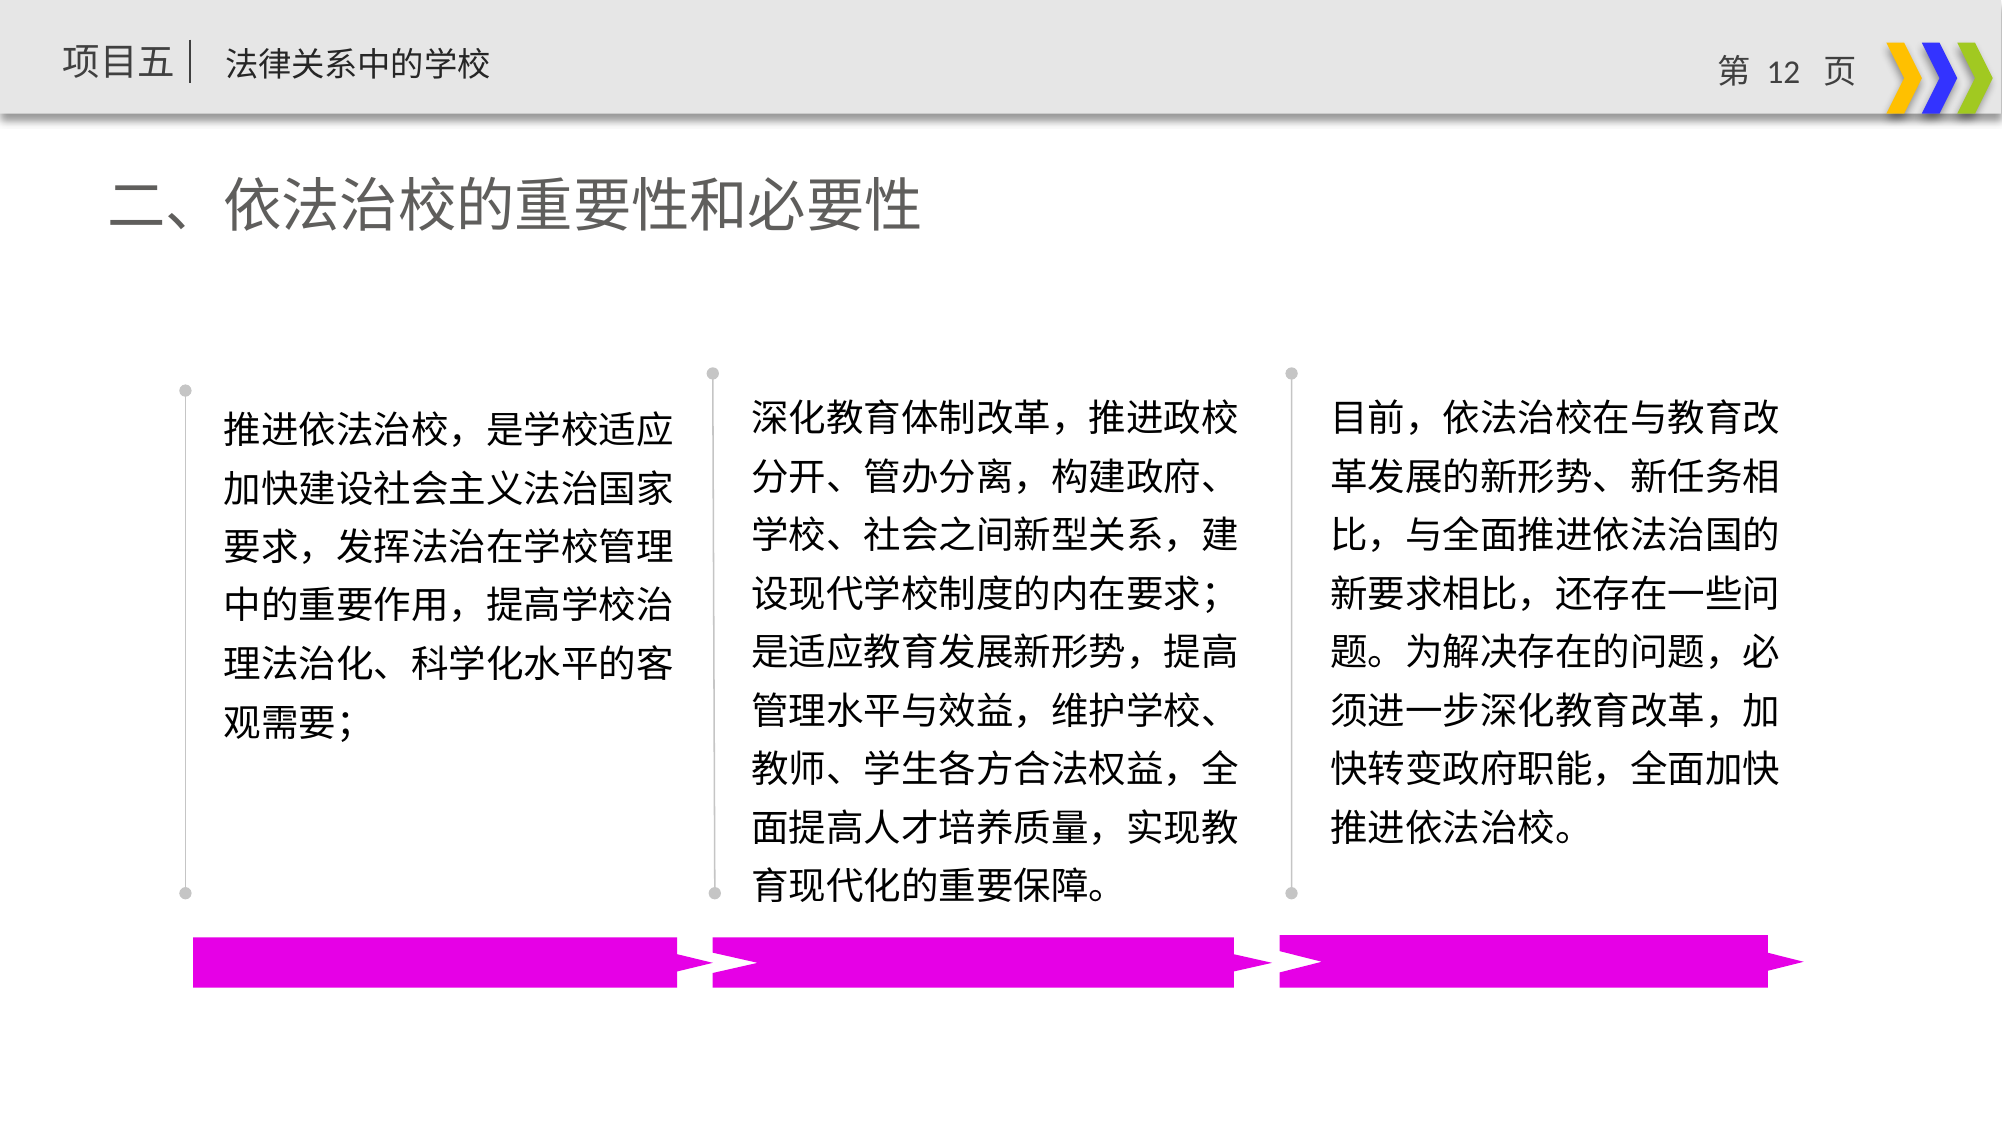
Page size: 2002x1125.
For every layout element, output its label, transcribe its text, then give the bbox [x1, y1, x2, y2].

text_box 二、依法治校的重要性和必要性 [92, 160, 955, 246]
text_box 推进依法治校，是学校适应加快建设社会主义法治国家要求，发挥法治在学校管理中的重要作用，提高学校治理法治化、科学化水平的客观需要； [209, 385, 697, 751]
text_box 目前，依法治校在与教育改革发展的新形势、新任务相比，与全面推进依法治国的新要求相比，还存在一些问题。为解决存在的问题，必须进一步深化教育改革，加快转变政府职能，全面加快推进依法治校。 [1315, 373, 1816, 856]
text_box [710, 935, 1275, 990]
text_box 深化教育体制改革，推进政校分开、管办分离，构建政府、学校、社会之间新型关系，建设现代学校制度的内在要求；是适应教育发展新形势，提高管理水平与效益，维护学校、教师、学生各方合法权益，全面提高人才培养质量，实现教育现代化的重要保障。 [736, 373, 1273, 915]
text_box [191, 935, 715, 990]
text_box [1277, 933, 1806, 990]
